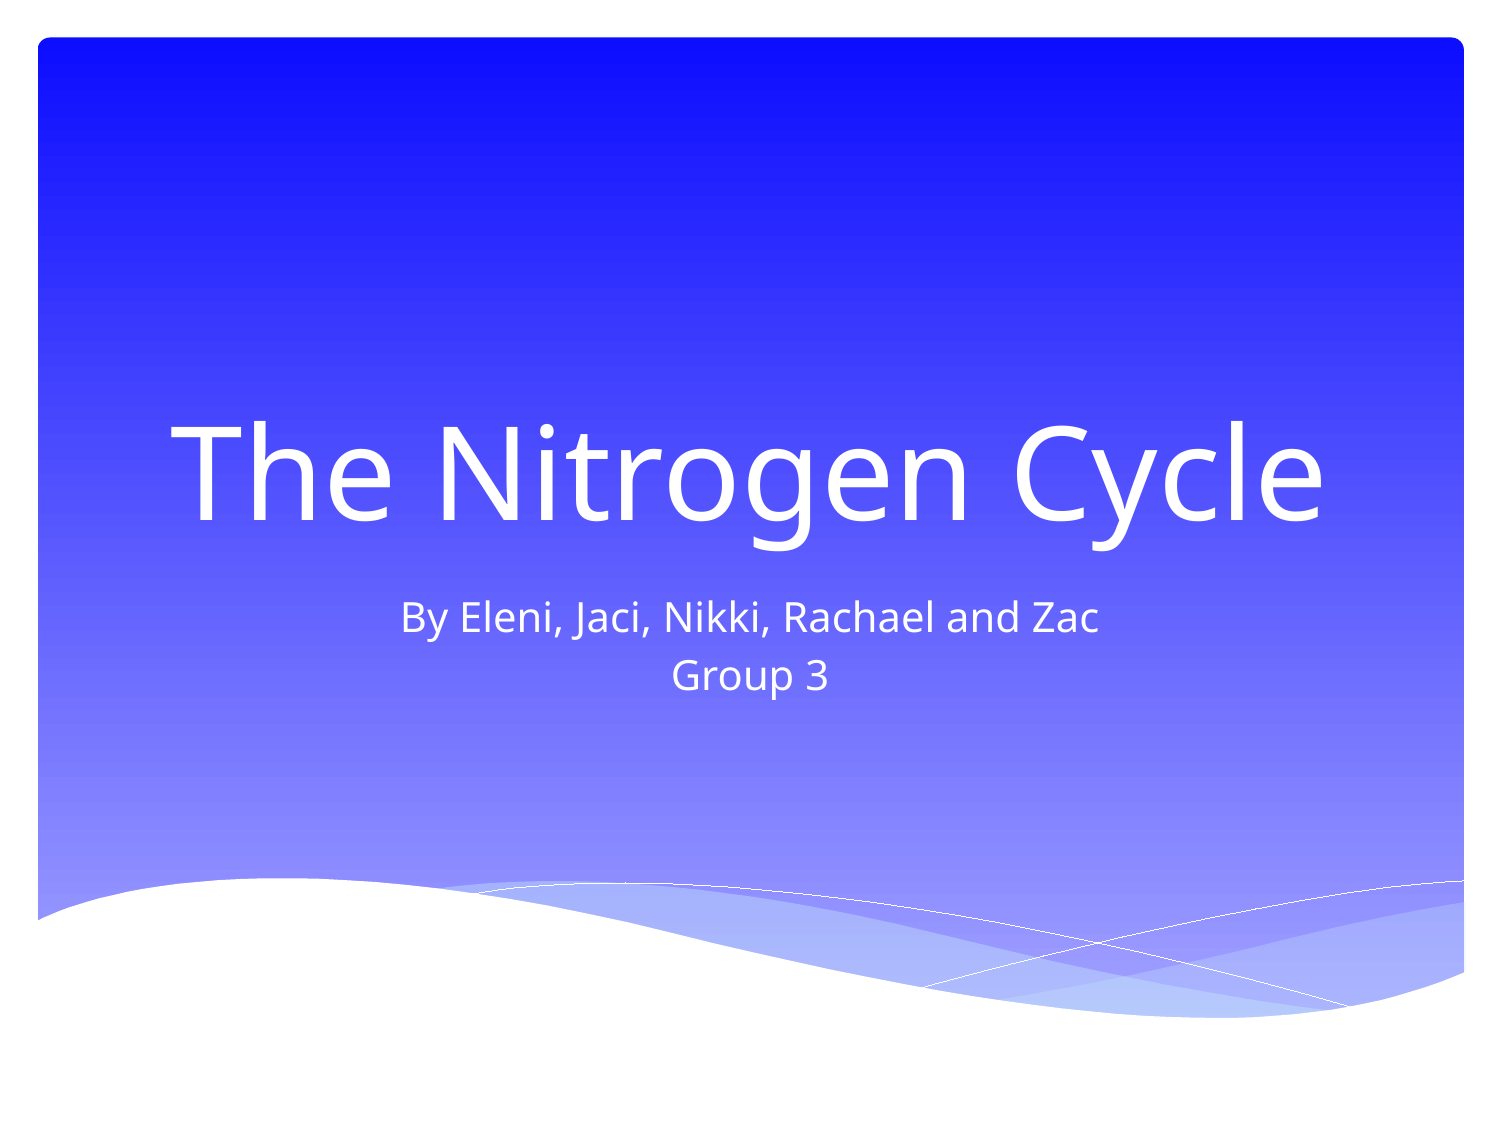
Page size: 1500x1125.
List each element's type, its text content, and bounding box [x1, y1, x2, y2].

title The Nitrogen Cycle [112, 262, 1388, 555]
subtitle By Eleni, Jaci, Nikki, Rachael and Zac Group 3 [225, 583, 1275, 825]
